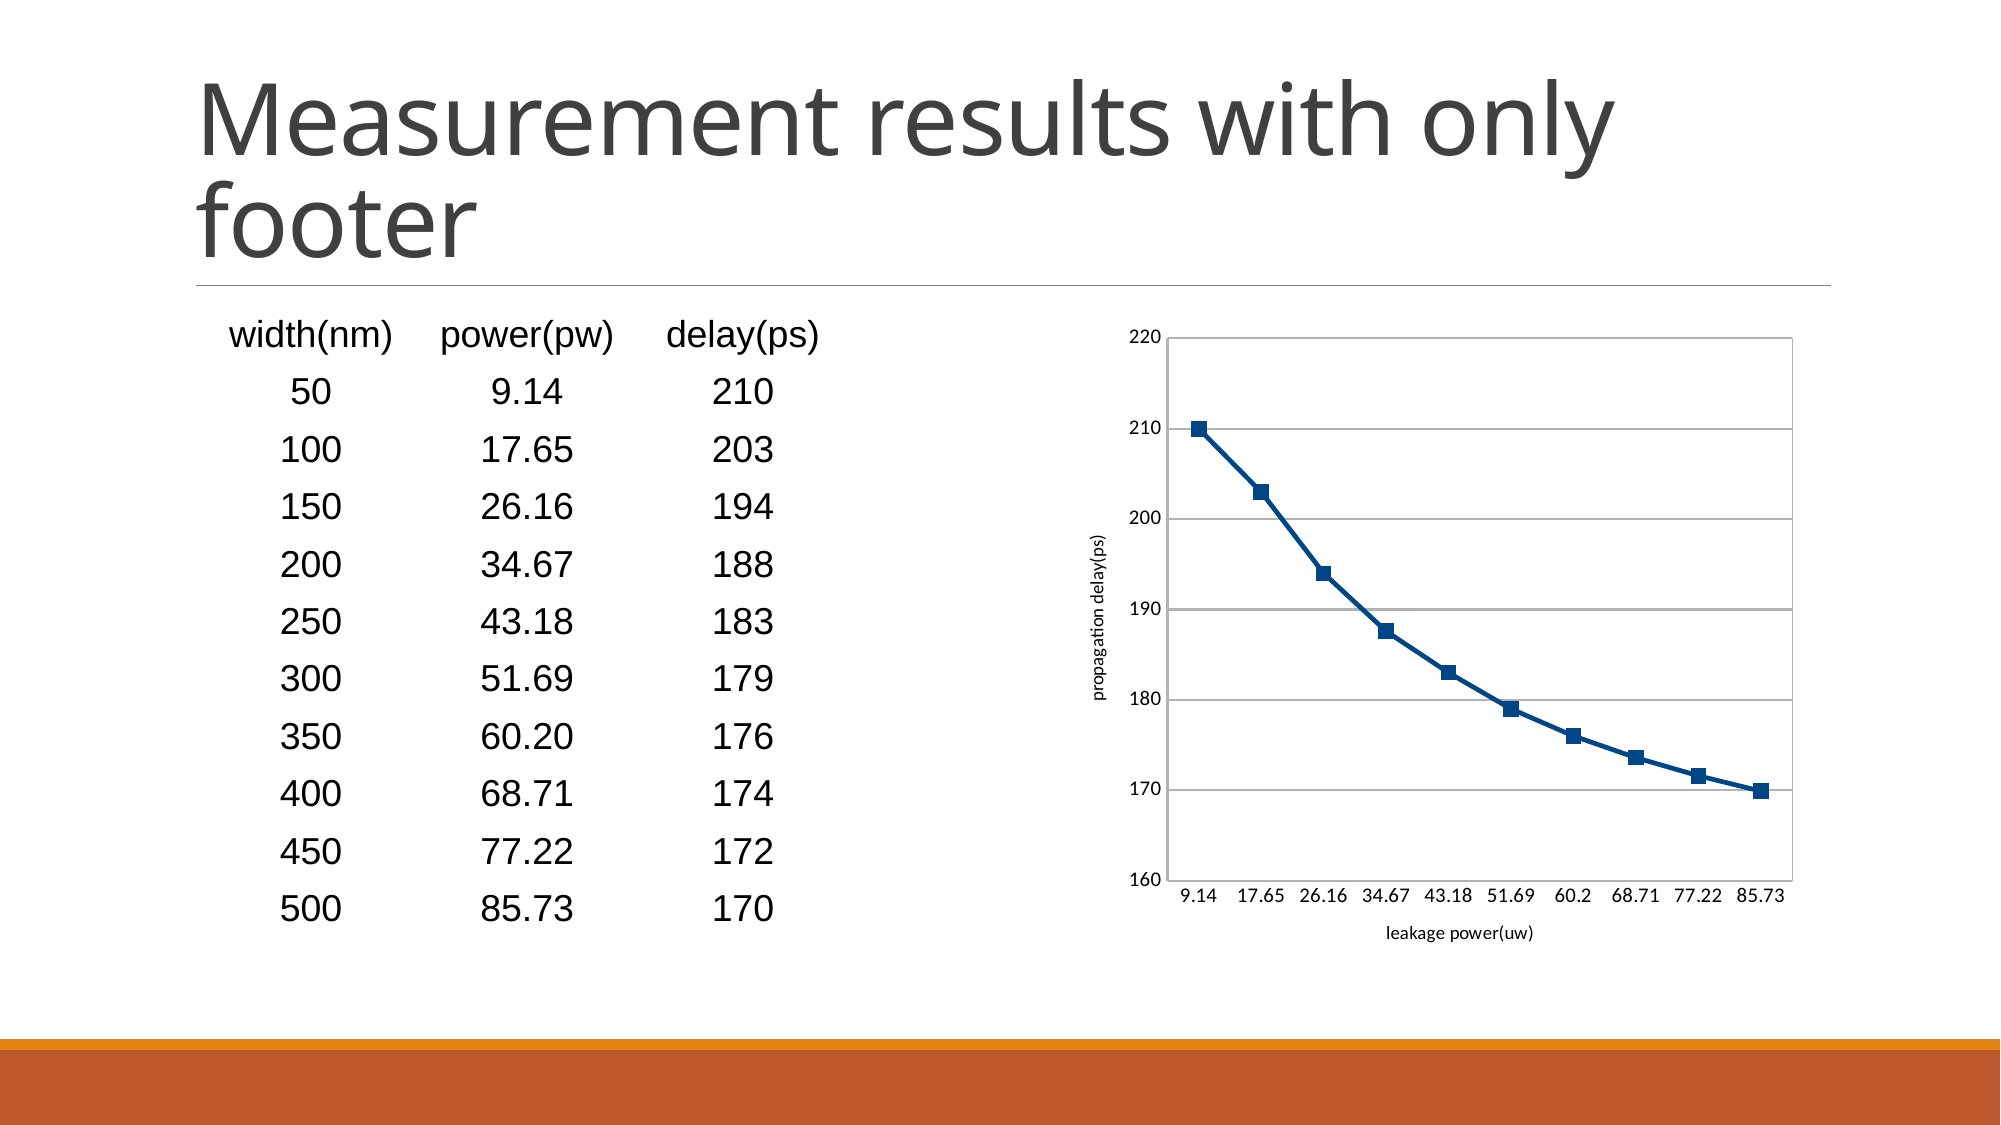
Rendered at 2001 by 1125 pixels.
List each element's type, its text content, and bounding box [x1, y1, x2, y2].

table_cell 68.71 [419, 765, 635, 823]
table_cell 400 [203, 765, 419, 823]
table_cell 203 [635, 421, 851, 478]
table_cell 179 [635, 650, 851, 708]
table_cell 188 [635, 536, 851, 593]
table_cell 77.22 [419, 823, 635, 880]
table_cell 51.69 [419, 650, 635, 708]
table_cell 34.67 [419, 536, 635, 593]
table_cell 50 [203, 363, 419, 421]
table_cell 85.73 [419, 880, 635, 937]
table_cell 150 [203, 478, 419, 536]
table_cell 210 [635, 363, 851, 421]
table_header delay(ps) [635, 306, 851, 363]
chart [1056, 314, 1808, 976]
table_cell 194 [635, 478, 851, 536]
table_cell 183 [635, 593, 851, 650]
title Measurement results with only footer [180, 47, 1830, 285]
table_cell 250 [203, 593, 419, 650]
table_cell 60.20 [419, 708, 635, 765]
table_cell 100 [203, 421, 419, 478]
table_cell 26.16 [419, 478, 635, 536]
table_cell 350 [203, 708, 419, 765]
table_cell 300 [203, 650, 419, 708]
table_cell 9.14 [419, 363, 635, 421]
table_cell 17.65 [419, 421, 635, 478]
table_header power(pw) [419, 306, 635, 363]
table_cell 200 [203, 536, 419, 593]
table_cell 176 [635, 708, 851, 765]
table_cell 450 [203, 823, 419, 880]
table_header width(nm) [203, 306, 419, 363]
table_cell 43.18 [419, 593, 635, 650]
table_cell 174 [635, 765, 851, 823]
table_cell 172 [635, 823, 851, 880]
table_cell 500 [203, 880, 419, 937]
table_cell 170 [635, 880, 851, 937]
